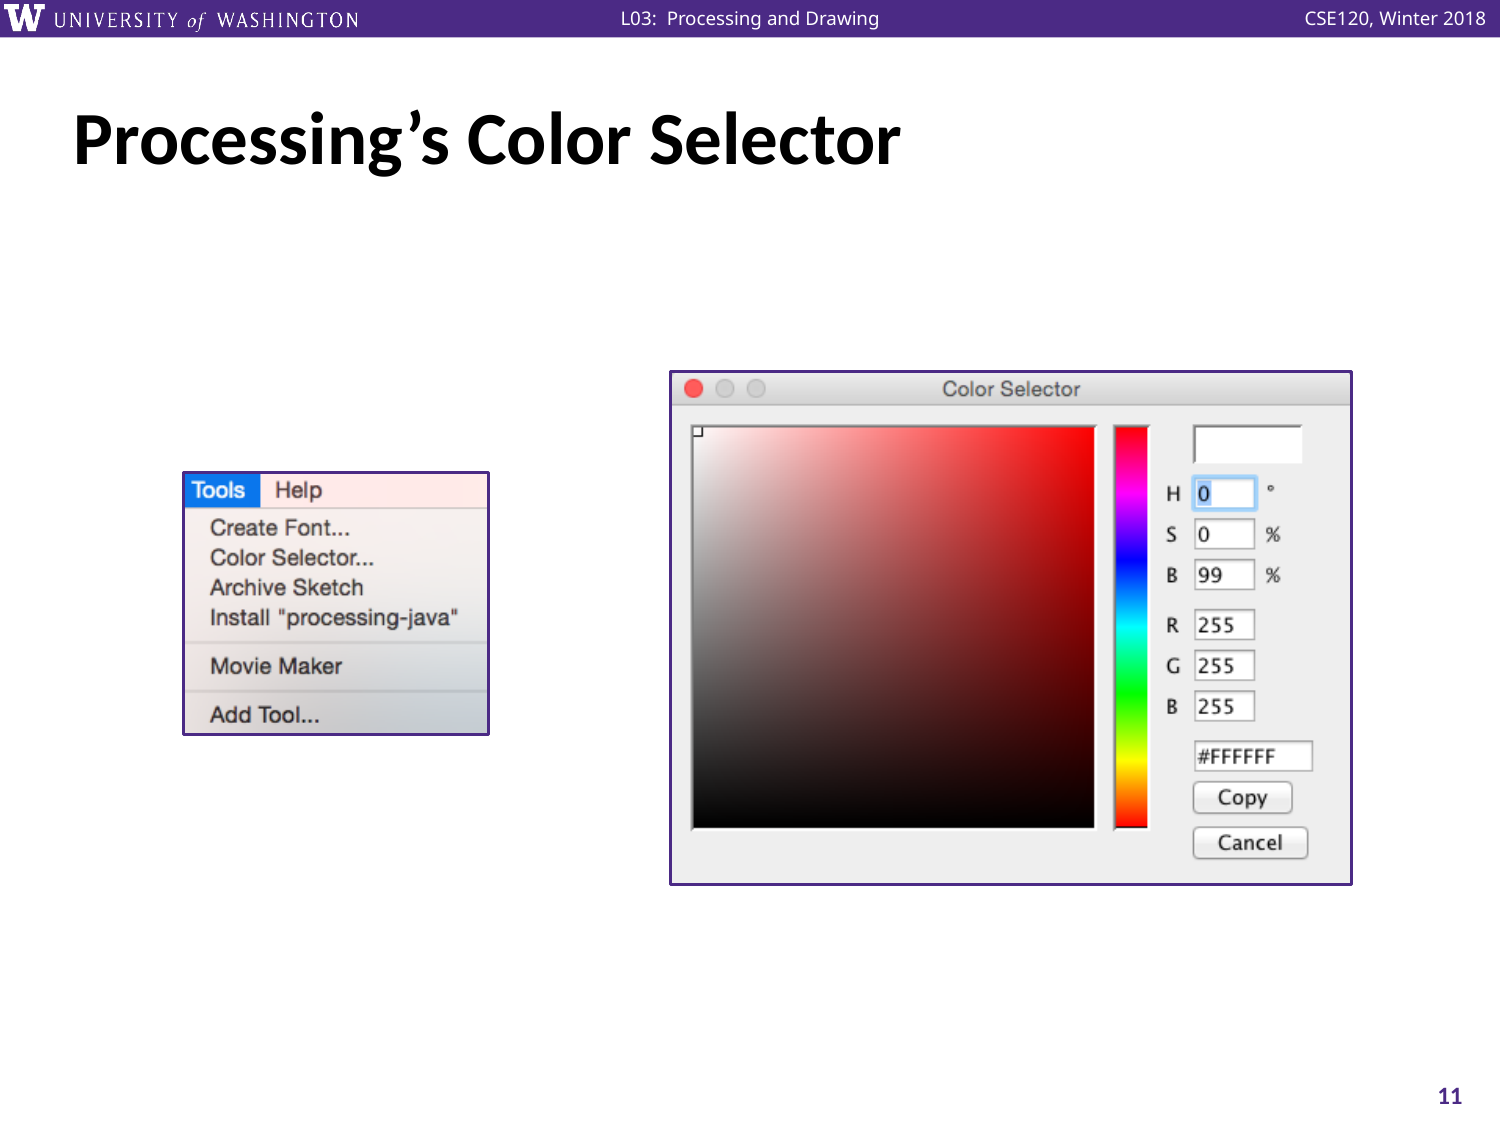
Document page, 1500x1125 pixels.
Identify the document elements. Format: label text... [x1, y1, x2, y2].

picture [4, 4, 358, 32]
picture [184, 473, 488, 734]
slide_number 11 [1400, 1065, 1500, 1125]
title Processing’s Color Selector [58, 71, 1438, 198]
picture [671, 373, 1351, 884]
